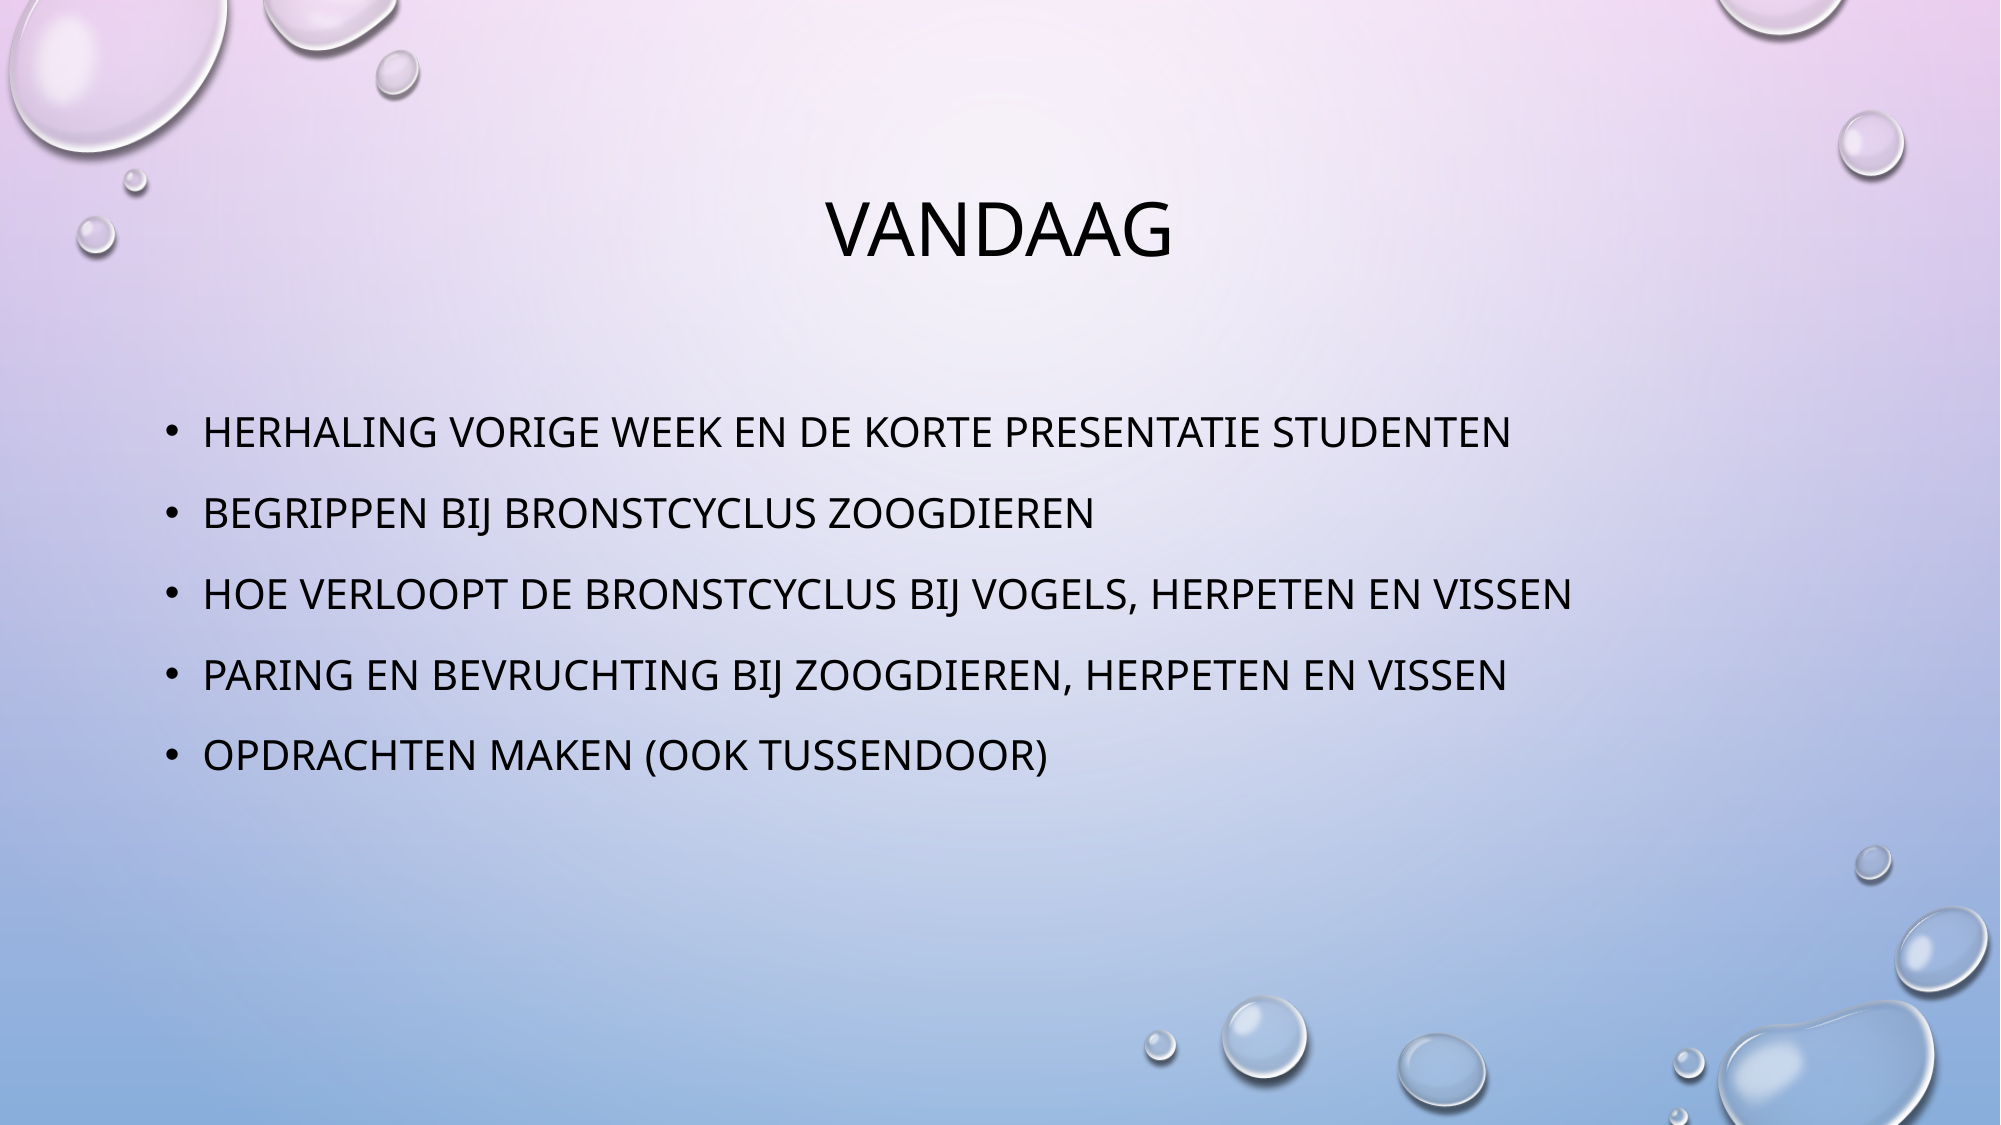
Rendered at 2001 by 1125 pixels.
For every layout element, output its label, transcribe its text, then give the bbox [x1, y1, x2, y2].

list Herhaling vorige week en de korte presentatie studenten Begrippen bij bronstcyclus zoogdieren Hoe verloopt de bronstcyclus bij vogels, herpeten en vissen Paring en bevruchting bij zoogdieren, herpeten en vissen Opdrachten maken (ook tussendoor) [149, 388, 1850, 950]
picture [0, 0, 2000, 1125]
title vandaag [149, 101, 1851, 364]
